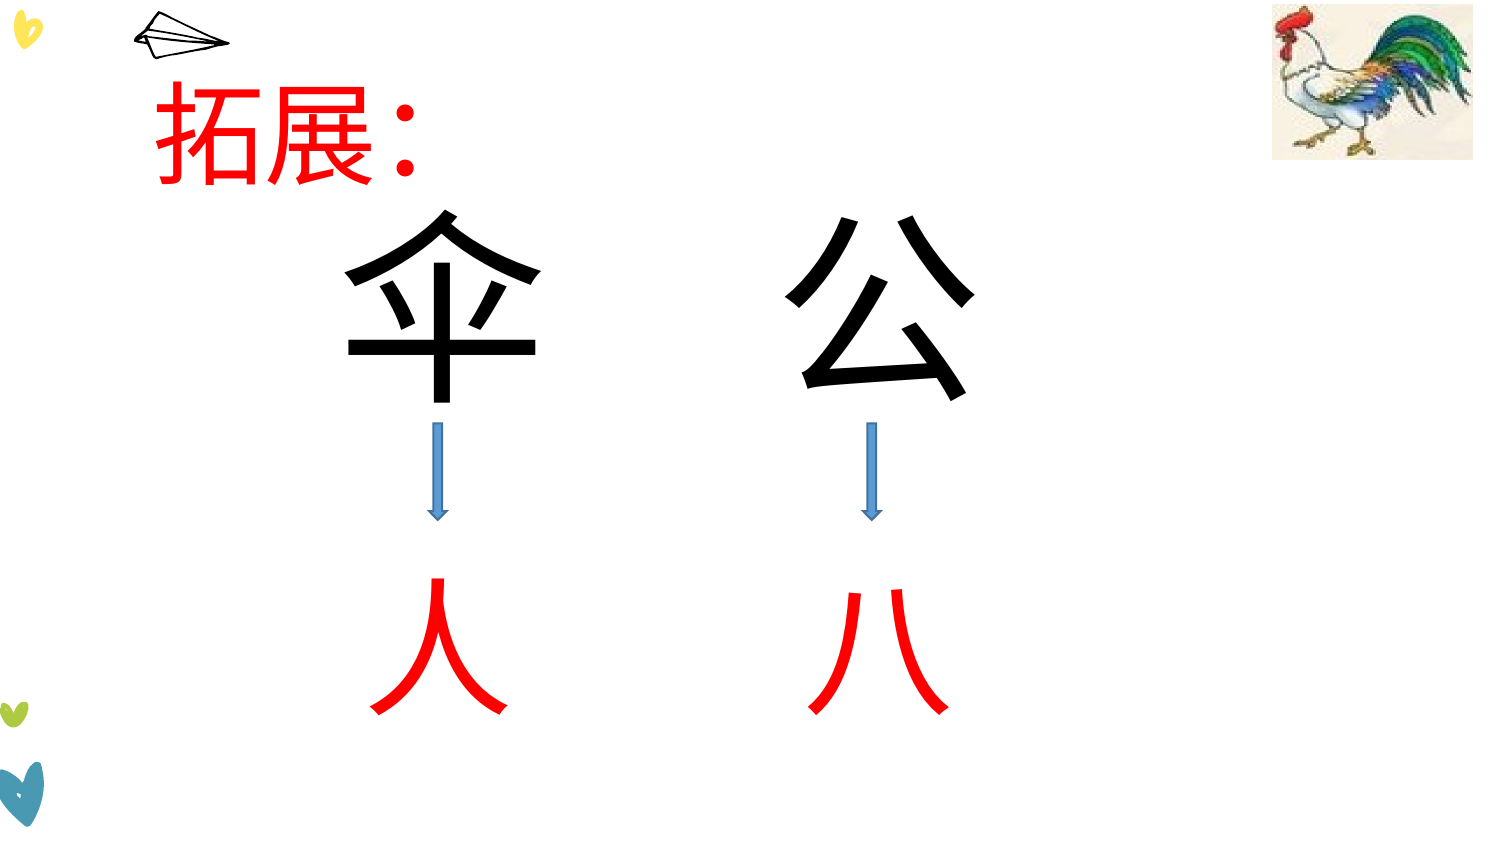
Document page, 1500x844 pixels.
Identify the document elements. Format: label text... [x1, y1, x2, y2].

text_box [1272, 4, 1473, 160]
text_box 人 [349, 546, 514, 742]
text_box 伞 [323, 171, 599, 436]
text_box 拓展： [137, 56, 533, 207]
text_box [426, 422, 449, 522]
text_box [860, 422, 883, 522]
text_box 八 [788, 546, 968, 742]
text_box 公 [759, 171, 1036, 436]
